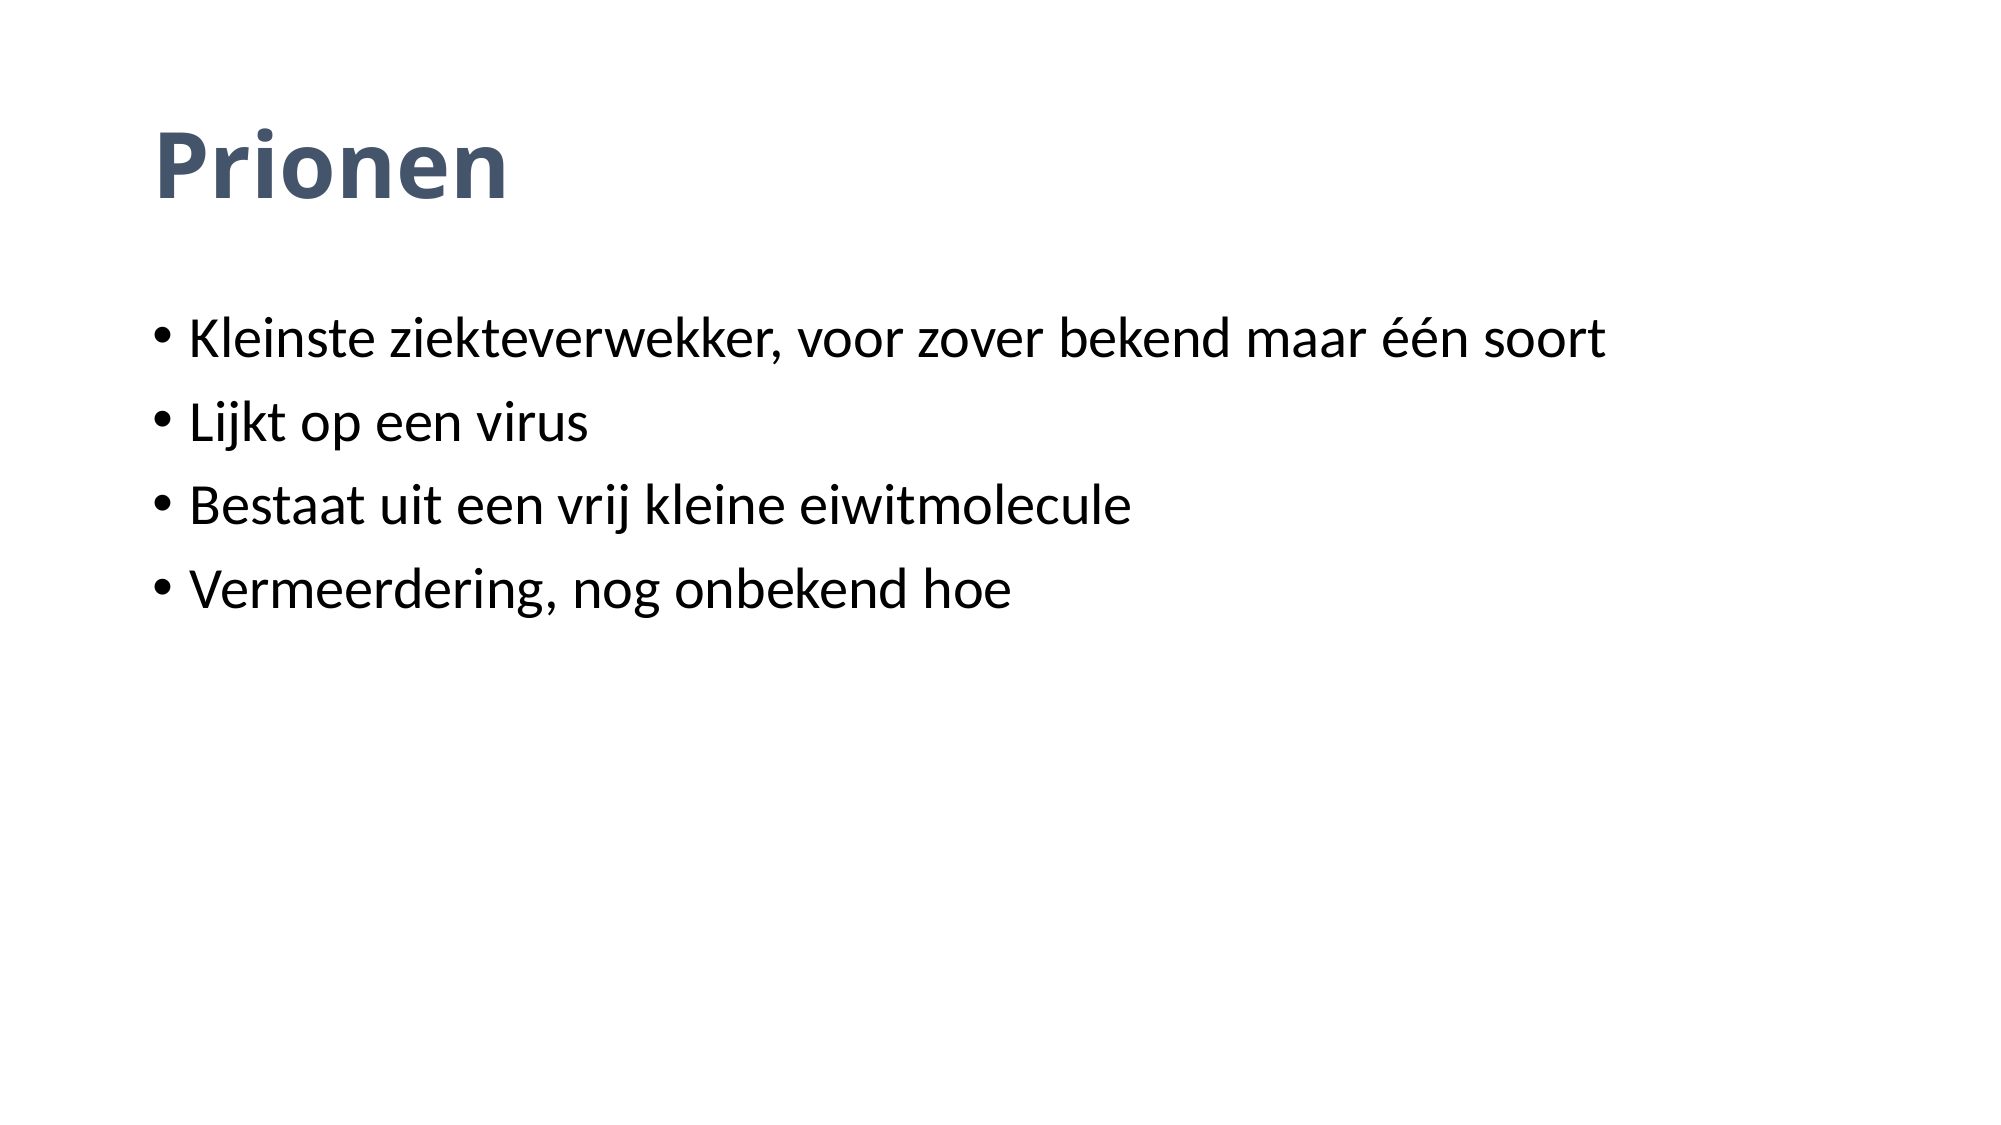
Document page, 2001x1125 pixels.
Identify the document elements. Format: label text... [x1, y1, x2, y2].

list Kleinste ziekteverwekker, voor zover bekend maar één soort Lijkt op een virus Bestaat uit een vrij kleine eiwitmolecule Vermeerdering, nog onbekend hoe [137, 299, 1863, 1014]
title Prionen [137, 59, 1863, 278]
